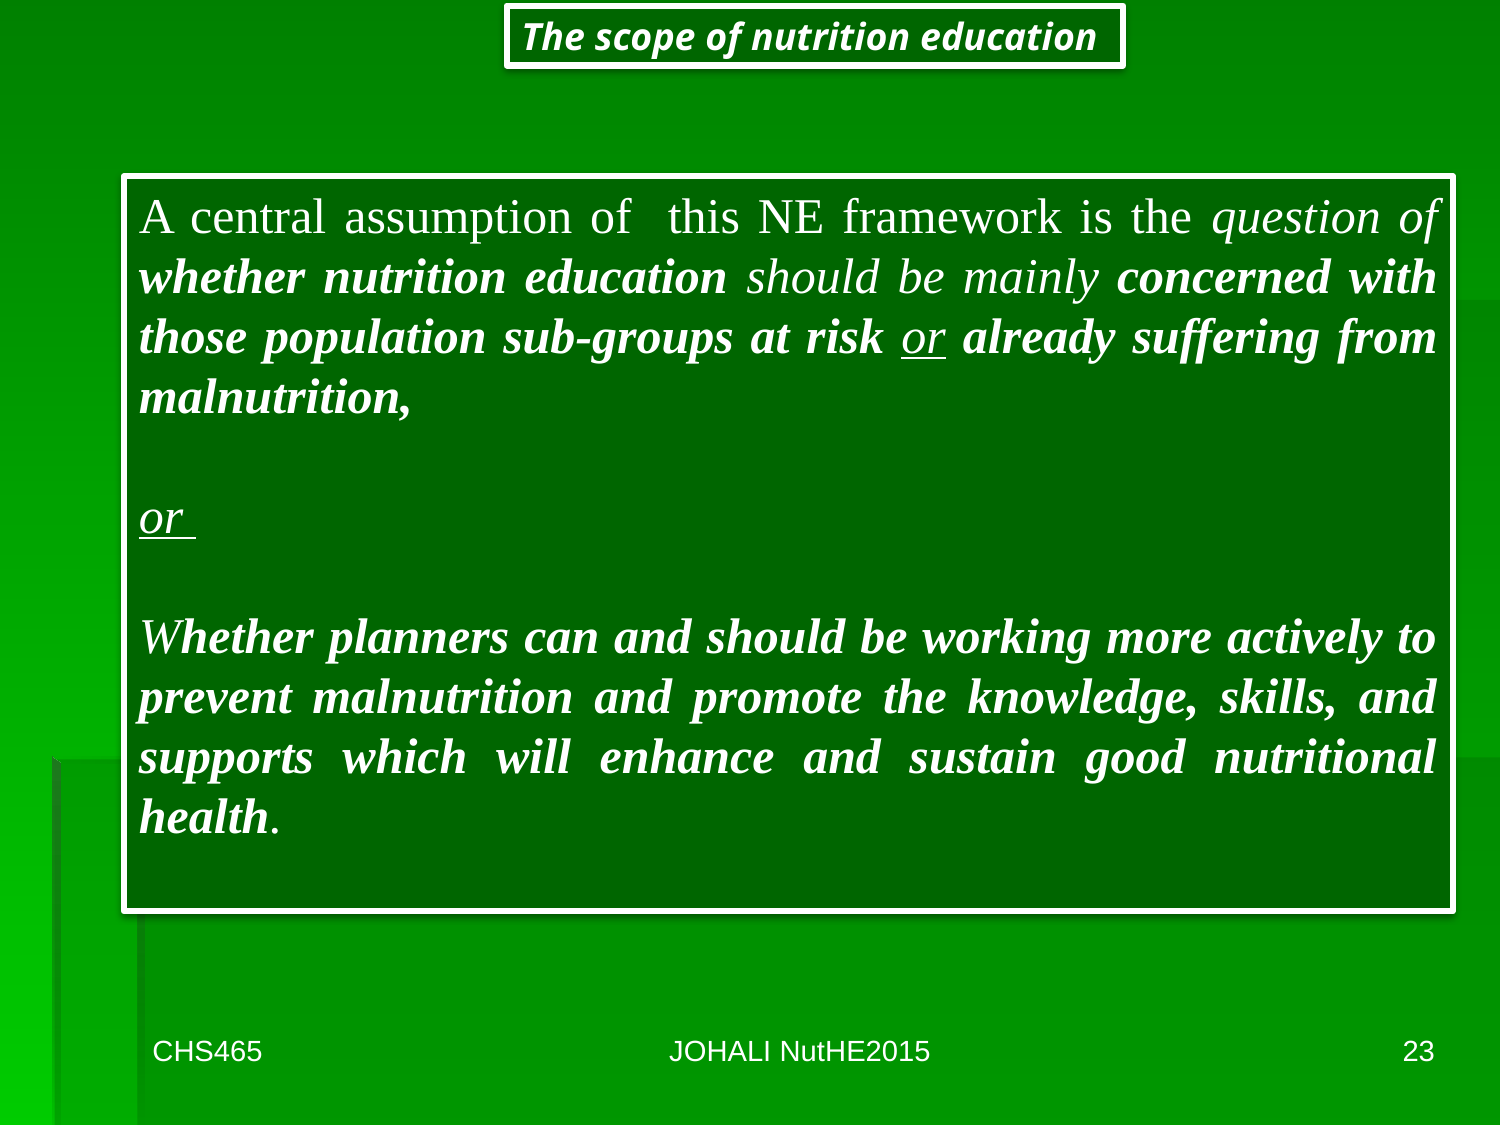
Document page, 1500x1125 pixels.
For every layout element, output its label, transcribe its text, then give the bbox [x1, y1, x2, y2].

text_box A central assumption of this NE framework is the question of whether nutrition education should be mainly concerned with those population sub-groups at risk or already suffering from malnutrition, or Whether planners can and should be working more actively to prevent malnutrition and promote the knowledge, skills, and supports which will enhance and sustain good nutritional health. [121, 173, 1456, 914]
slide_number CHS465 [137, 1024, 450, 1103]
footer JOHALI NutHE2015 [562, 1024, 1038, 1103]
slide_number 23 [1137, 1024, 1451, 1103]
text_box The scope of nutrition education [504, 3, 1126, 69]
